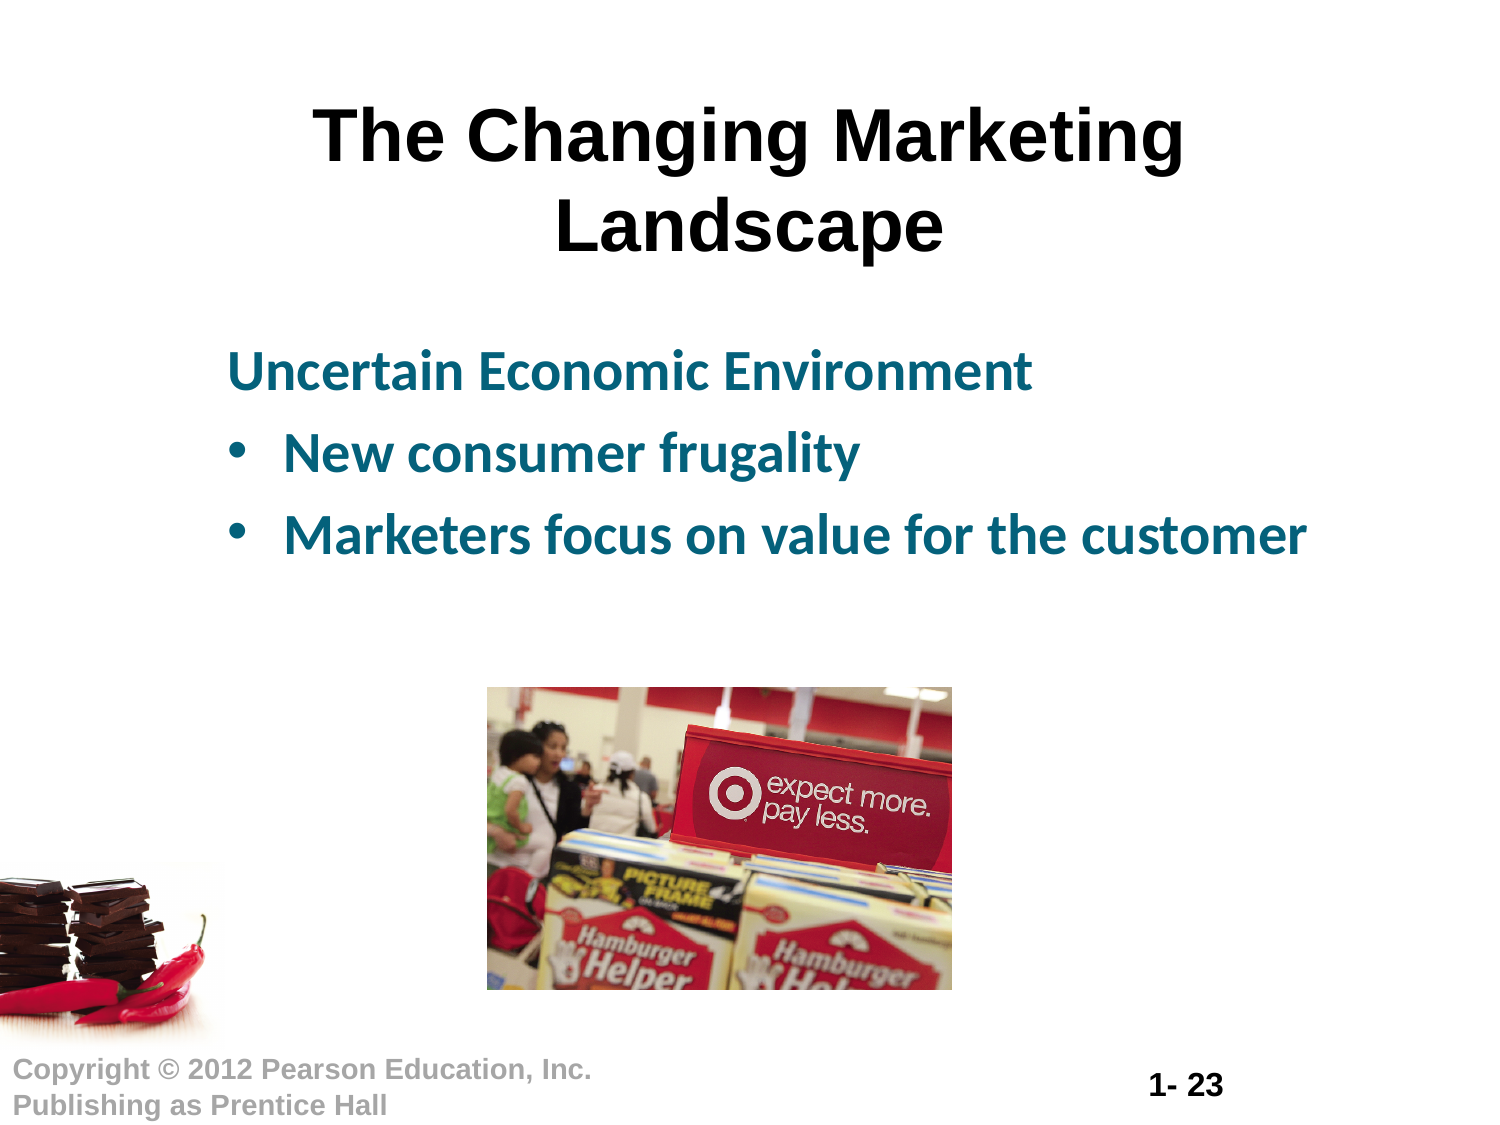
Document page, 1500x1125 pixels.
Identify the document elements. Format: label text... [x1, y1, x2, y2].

title The Changing Marketing Landscape [112, 37, 1388, 226]
picture [487, 687, 952, 990]
list Uncertain Economic Environment New consumer frugality Marketers focus on value for the customer [212, 324, 1338, 601]
picture [0, 862, 225, 1050]
